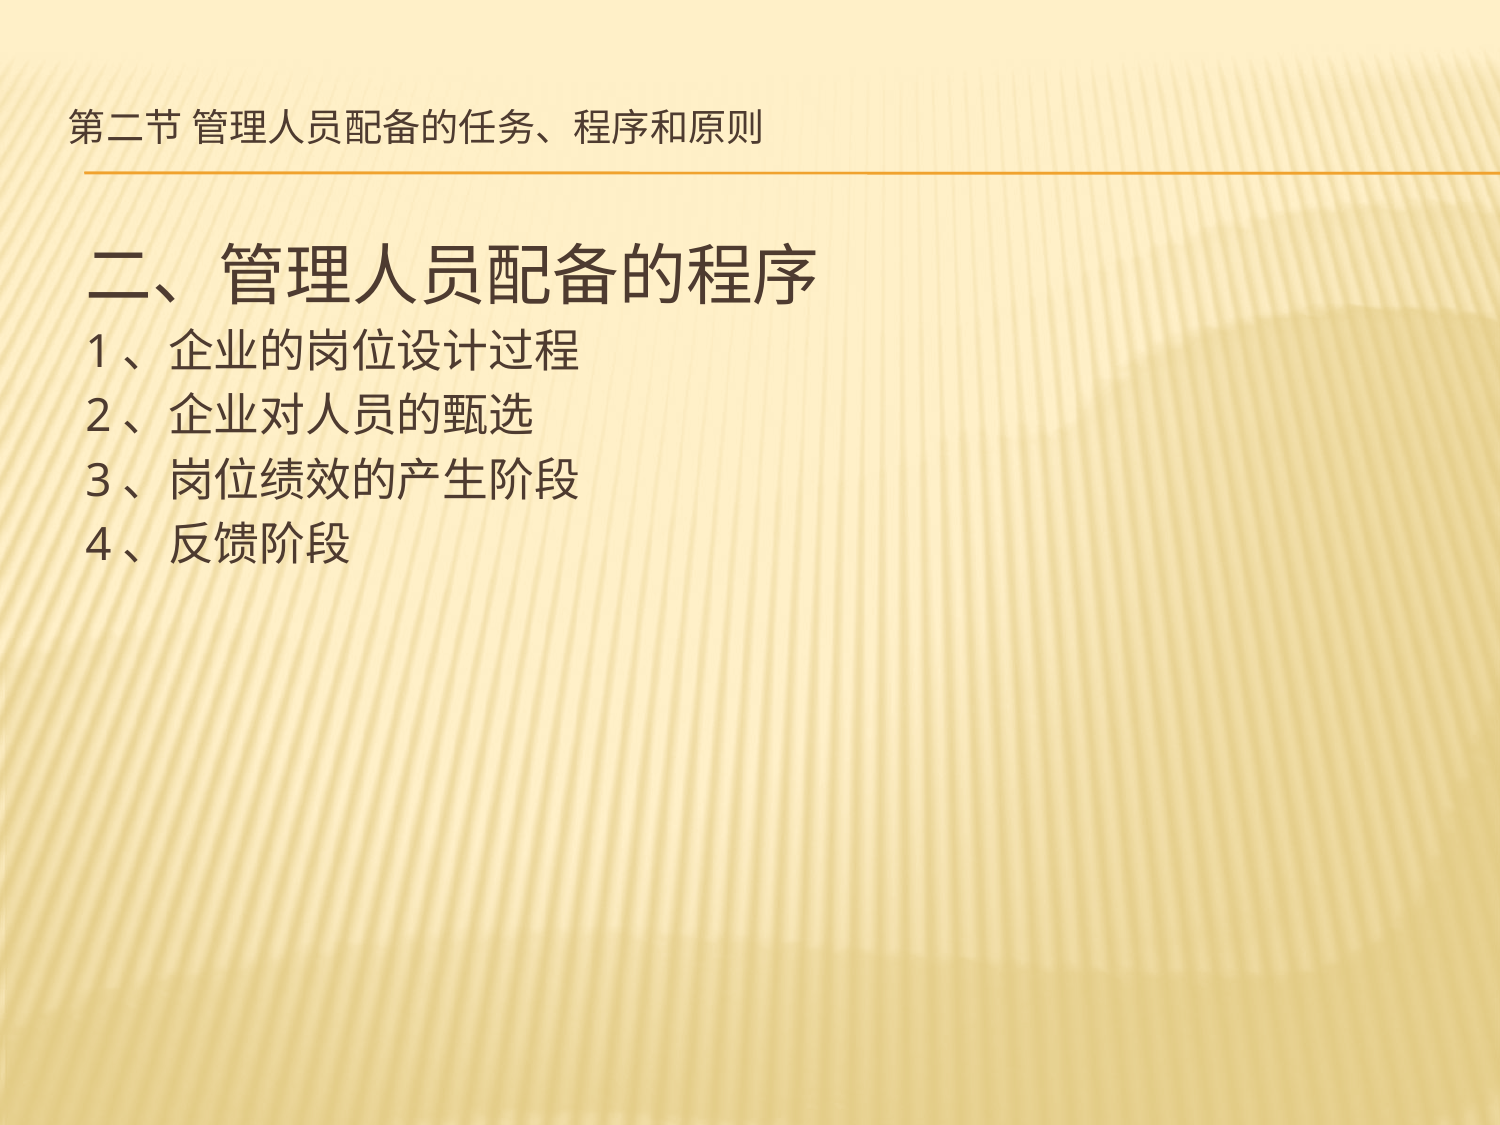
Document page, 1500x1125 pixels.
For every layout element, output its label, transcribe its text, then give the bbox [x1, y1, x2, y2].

list 二、管理人员配备的程序 1、企业的岗位设计过程 2、企业对人员的甄选 3、岗位绩效的产生阶段 4、反馈阶段 [70, 225, 1421, 1099]
title 第二节 管理人员配备的任务、程序和原则 [53, 26, 1500, 204]
